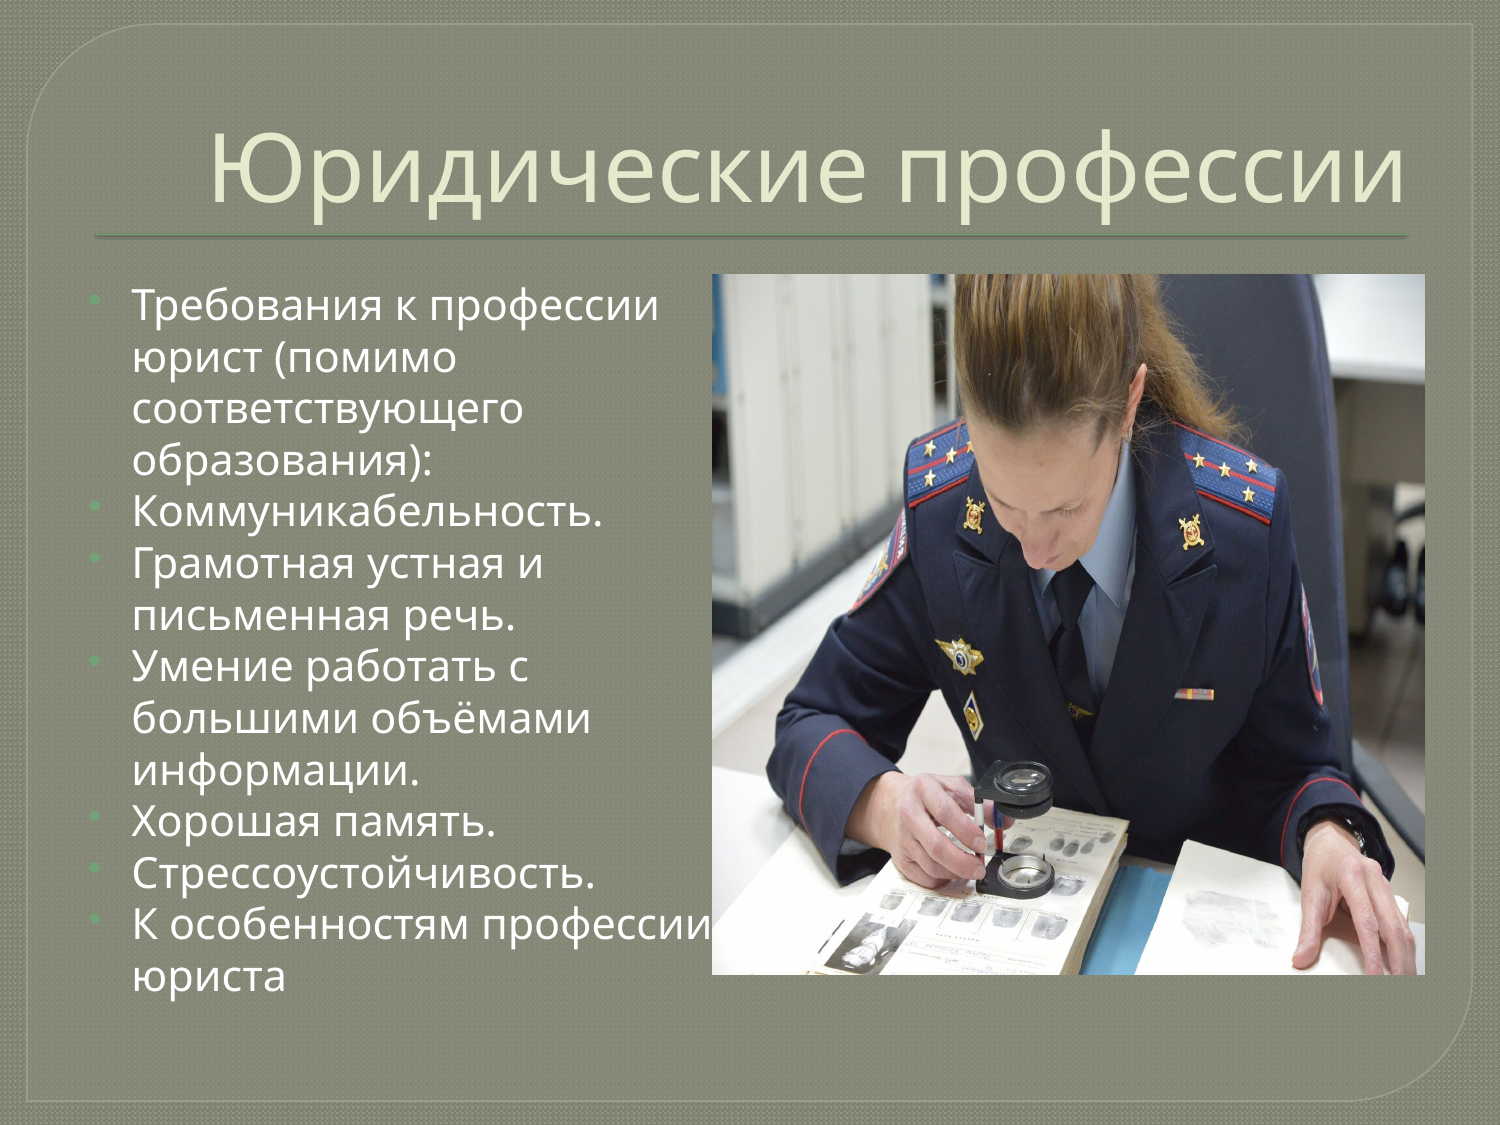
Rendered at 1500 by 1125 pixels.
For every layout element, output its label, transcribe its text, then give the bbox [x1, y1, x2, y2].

list Требования к профессии юрист (помимо соответствующего образования): Коммуникабельность. Грамотная устная и письменная речь. Умение работать с большими объёмами информации. Хорошая память. Стрессоустойчивость. К особенностям профессии юриста [75, 270, 738, 1013]
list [712, 274, 1426, 976]
title Юридические профессии [75, 41, 1425, 230]
